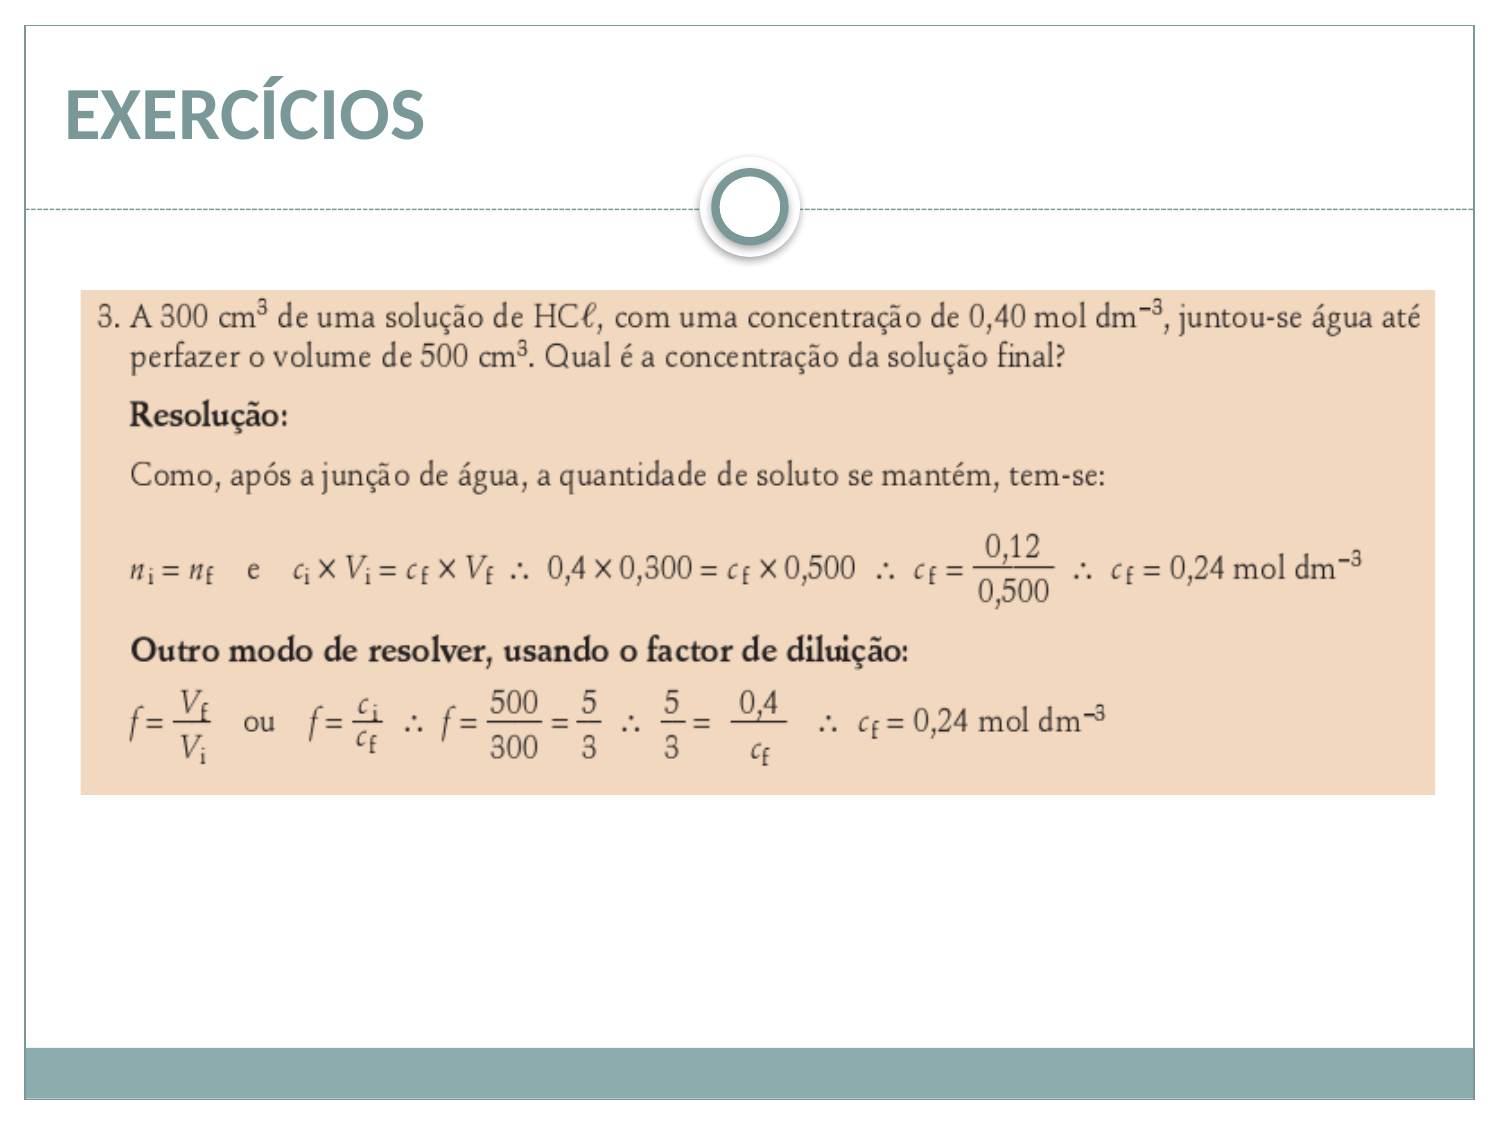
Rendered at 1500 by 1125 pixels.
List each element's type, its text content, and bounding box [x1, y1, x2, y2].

title EXERCÍCIOS [49, 37, 1450, 162]
picture [80, 290, 1436, 796]
